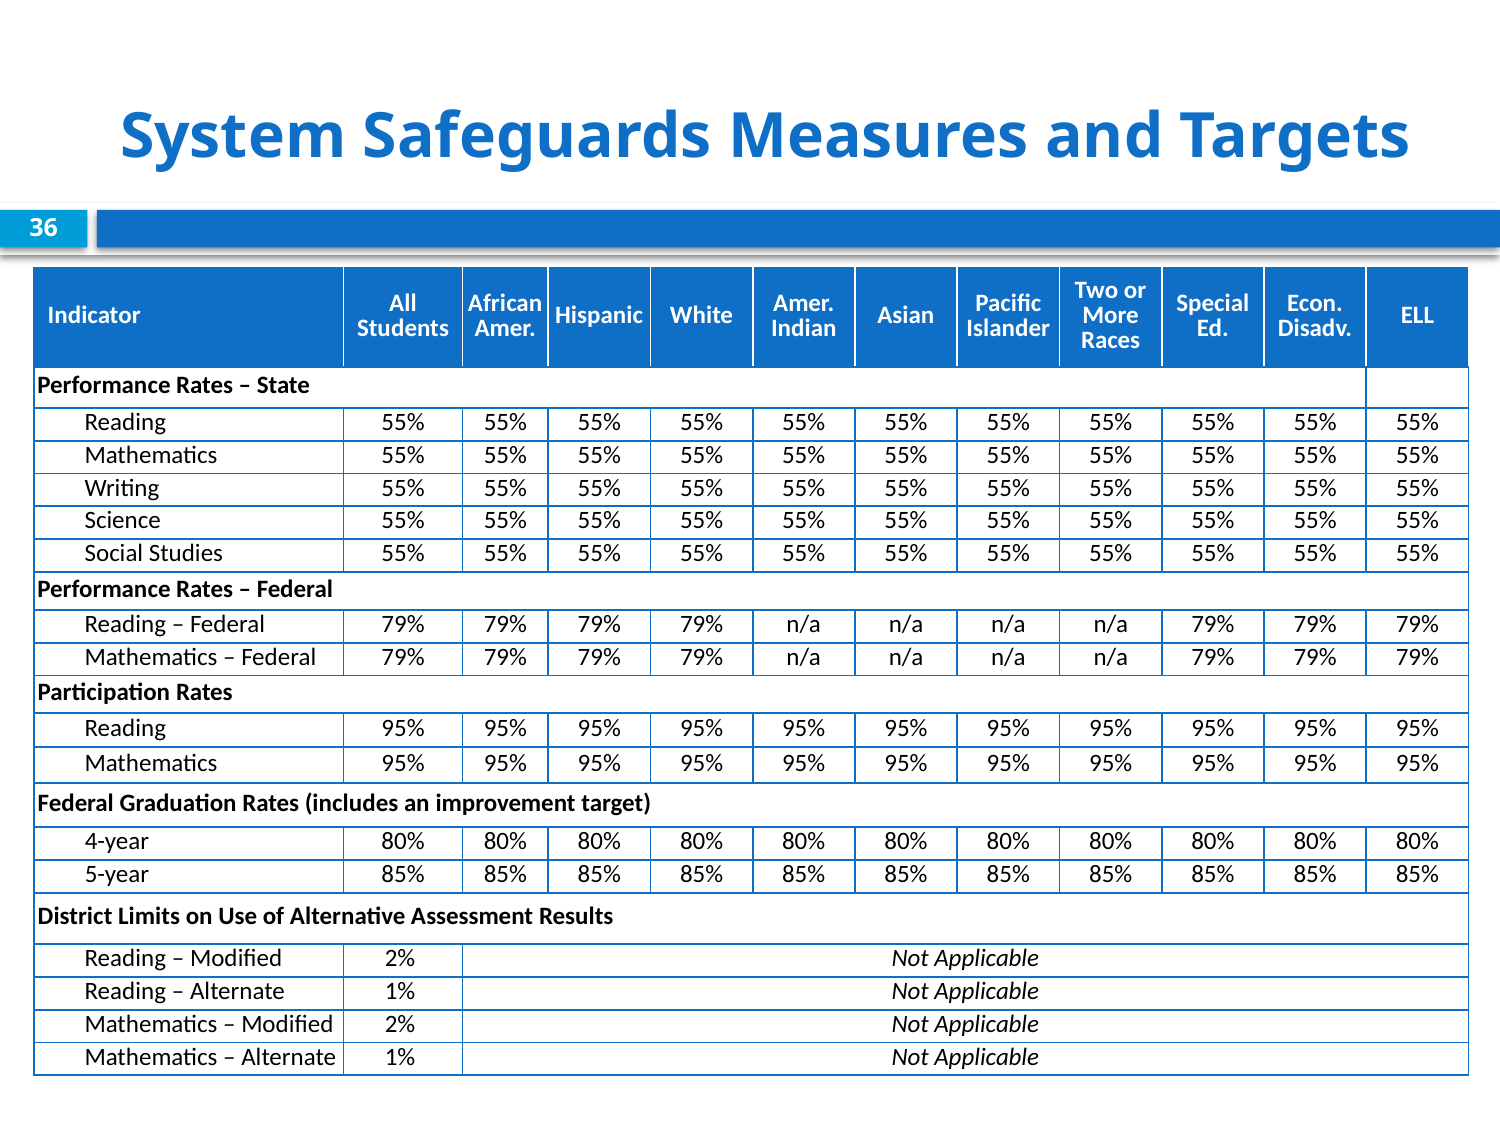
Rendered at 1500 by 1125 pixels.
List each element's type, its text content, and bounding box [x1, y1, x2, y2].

table_cell 55% [754, 474, 854, 505]
table_cell 79% [1265, 611, 1365, 642]
table_cell 95% [754, 714, 854, 746]
table_cell 55% [1265, 540, 1365, 571]
table_cell 79% [549, 644, 650, 675]
table_cell 95% [463, 748, 547, 782]
table_cell 95% [1265, 748, 1365, 782]
table_cell 95% [463, 714, 547, 746]
table_cell 55% [1367, 474, 1468, 505]
table_cell Reading [35, 409, 343, 440]
table_cell 80% [1163, 828, 1263, 859]
table_cell District Limits on Use of Alternative Assessment Results [35, 894, 1468, 943]
table_cell 2% [344, 945, 462, 976]
table_cell n/a [754, 644, 854, 675]
table_cell 55% [958, 442, 1059, 473]
table_cell 85% [856, 861, 956, 892]
table_cell 55% [344, 409, 462, 440]
table_cell 55% [856, 409, 956, 440]
table_cell 80% [754, 828, 854, 859]
table_cell 79% [463, 644, 547, 675]
table_cell 95% [1060, 714, 1161, 746]
table_cell 85% [958, 861, 1059, 892]
table_cell 95% [651, 748, 752, 782]
table_cell 85% [1367, 861, 1468, 892]
slide_number 36 [0, 208, 88, 249]
table_cell 55% [549, 442, 650, 473]
table_cell 55% [1163, 442, 1263, 473]
table_cell 55% [1367, 409, 1468, 440]
table_cell 80% [958, 828, 1059, 859]
table_cell 55% [549, 474, 650, 505]
table_cell 80% [856, 828, 956, 859]
table_cell Mathematics [35, 748, 343, 782]
table_cell 55% [1265, 474, 1365, 505]
table_cell 55% [754, 507, 854, 538]
table_header Pacific Islander [958, 269, 1059, 366]
table_cell Mathematics [35, 442, 343, 473]
table_cell 55% [1060, 507, 1161, 538]
table_cell 55% [1367, 540, 1468, 571]
table_cell 80% [549, 828, 650, 859]
table_cell Science [35, 507, 343, 538]
table_cell Mathematics – Federal [35, 644, 343, 675]
table_header Two or More Races [1060, 269, 1161, 366]
table_cell 55% [549, 540, 650, 571]
table_cell 2% [344, 1011, 462, 1042]
table_cell 55% [344, 474, 462, 505]
table_cell 95% [1163, 714, 1263, 746]
table_cell 95% [1367, 714, 1468, 746]
table_cell 5-year [35, 861, 343, 892]
table_cell 55% [344, 507, 462, 538]
table_cell 85% [1265, 861, 1365, 892]
table_cell 55% [856, 507, 956, 538]
table_cell 55% [651, 507, 752, 538]
title System Safeguards Measures and Targets [104, 65, 1428, 209]
table_cell Reading – Federal [35, 611, 343, 642]
table_cell 79% [651, 611, 752, 642]
table_cell 85% [754, 861, 854, 892]
table_header ELL [1367, 269, 1468, 366]
table_cell 95% [856, 714, 956, 746]
table_cell Not Applicable [463, 1043, 1468, 1074]
table_cell 85% [463, 861, 547, 892]
table_cell 55% [651, 540, 752, 571]
table_cell 55% [1265, 442, 1365, 473]
table_cell n/a [958, 644, 1059, 675]
table_cell 55% [856, 540, 956, 571]
table_header Hispanic [549, 269, 650, 366]
table_cell Federal Graduation Rates (includes an improvement target) [35, 784, 1468, 826]
table_header Amer. Indian [754, 269, 854, 366]
table_header African Amer. [463, 269, 547, 366]
table_cell 95% [549, 714, 650, 746]
table_cell 55% [463, 507, 547, 538]
table_cell 55% [463, 474, 547, 505]
table_cell 85% [1163, 861, 1263, 892]
table_cell 55% [1367, 442, 1468, 473]
table_cell 4-year [35, 828, 343, 859]
table_cell 79% [1265, 644, 1365, 675]
table_cell 55% [344, 442, 462, 473]
table_cell 80% [344, 828, 462, 859]
table_cell n/a [1060, 611, 1161, 642]
table_cell Social Studies [35, 540, 343, 571]
table_cell 85% [344, 861, 462, 892]
table_cell 80% [463, 828, 547, 859]
table_cell 95% [344, 714, 462, 746]
table_cell 79% [549, 611, 650, 642]
table_cell 55% [1265, 507, 1365, 538]
table_cell 85% [1060, 861, 1161, 892]
table_header Econ. Disadv. [1265, 269, 1365, 366]
table_cell 79% [344, 644, 462, 675]
table_cell 55% [1163, 409, 1263, 440]
table_cell 55% [463, 540, 547, 571]
table_cell 55% [856, 474, 956, 505]
table_cell 55% [463, 442, 547, 473]
table_cell 85% [651, 861, 752, 892]
table_cell 55% [1060, 442, 1161, 473]
table_cell 95% [1060, 748, 1161, 782]
table_cell n/a [856, 611, 956, 642]
table_cell 55% [1163, 474, 1263, 505]
table_cell 95% [549, 748, 650, 782]
table_header White [651, 269, 752, 366]
table_header Asian [856, 269, 956, 366]
table_header Indicator [35, 269, 343, 366]
table_cell 55% [463, 409, 547, 440]
table_cell 95% [1265, 714, 1365, 746]
table_cell 79% [1163, 611, 1263, 642]
table_cell Writing [35, 474, 343, 505]
table_cell 55% [1163, 540, 1263, 571]
table_cell Not Applicable [463, 978, 1468, 1009]
table_cell Participation Rates [35, 676, 1468, 712]
table_cell 55% [549, 409, 650, 440]
table_cell 95% [1163, 748, 1263, 782]
table_cell 55% [1060, 540, 1161, 571]
table_cell 1% [344, 978, 462, 1009]
table_cell Performance Rates – State [35, 368, 1365, 407]
table_cell n/a [958, 611, 1059, 642]
table_cell 95% [754, 748, 854, 782]
table_cell 55% [856, 442, 956, 473]
table_cell 95% [1367, 748, 1468, 782]
table_cell 95% [344, 748, 462, 782]
table_cell 55% [549, 507, 650, 538]
table_cell 55% [958, 540, 1059, 571]
table_cell 79% [1367, 644, 1468, 675]
table_cell 55% [1367, 507, 1468, 538]
table_cell 55% [958, 474, 1059, 505]
table_header Special Ed. [1163, 269, 1263, 366]
table_cell 55% [754, 409, 854, 440]
table_cell 55% [344, 540, 462, 571]
table_cell 95% [958, 748, 1059, 782]
table_cell 79% [1367, 611, 1468, 642]
table_cell 95% [958, 714, 1059, 746]
table_cell n/a [856, 644, 956, 675]
table_cell 55% [958, 409, 1059, 440]
table_cell Not Applicable [463, 945, 1468, 976]
table_cell Reading – Alternate [35, 978, 343, 1009]
table_cell 55% [1060, 409, 1161, 440]
table_cell 55% [651, 409, 752, 440]
table_cell 79% [651, 644, 752, 675]
table_cell 95% [856, 748, 956, 782]
table_header All Students [344, 269, 462, 366]
table_cell n/a [1060, 644, 1161, 675]
table_cell Not Applicable [463, 1011, 1468, 1042]
table_cell 80% [1367, 828, 1468, 859]
table_cell 80% [1265, 828, 1365, 859]
table_cell 1% [344, 1043, 462, 1074]
table_cell 79% [1163, 644, 1263, 675]
table_cell [1367, 368, 1468, 407]
table_cell 79% [344, 611, 462, 642]
table_cell Performance Rates – Federal [35, 573, 1468, 609]
table_cell 55% [1265, 409, 1365, 440]
table_cell 55% [651, 474, 752, 505]
table_cell 55% [651, 442, 752, 473]
table_cell 55% [1163, 507, 1263, 538]
table_cell 55% [1060, 474, 1161, 505]
table_cell Reading – Modified [35, 945, 343, 976]
table_cell 55% [754, 540, 854, 571]
table_cell n/a [754, 611, 854, 642]
table_cell Mathematics – Modified [35, 1011, 343, 1042]
table_cell 85% [549, 861, 650, 892]
table_cell 55% [754, 442, 854, 473]
table_cell 79% [463, 611, 547, 642]
table_cell 95% [651, 714, 752, 746]
table_cell 80% [1060, 828, 1161, 859]
table_cell 55% [958, 507, 1059, 538]
table_cell 80% [651, 828, 752, 859]
table_cell Mathematics – Alternate [35, 1043, 343, 1074]
table_cell Reading [35, 714, 343, 746]
